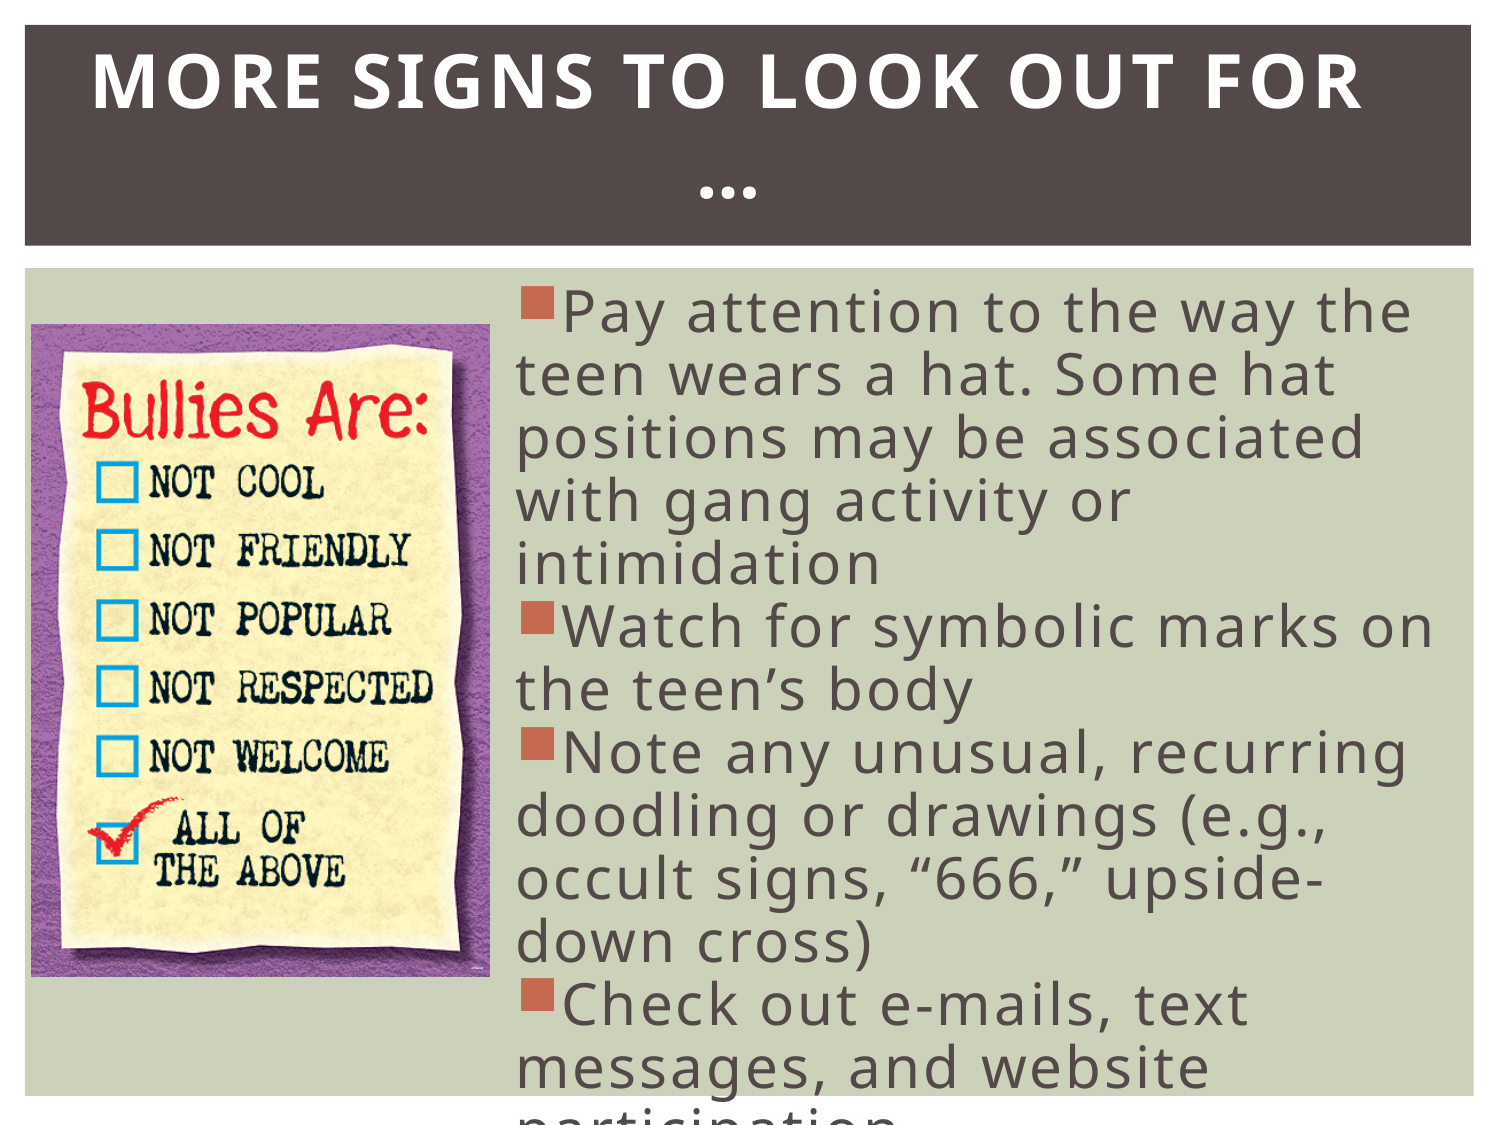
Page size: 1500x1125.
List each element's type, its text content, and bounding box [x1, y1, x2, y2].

picture [31, 324, 490, 977]
list Pay attention to the way the teen wears a hat. Some hat positions may be associated with gang activity or intimidation Watch for symbolic marks on the teen’s body Note any unusual, recurring doodling or drawings (e.g., occult signs, “666,” upside-down cross) Check out e-mails, text messages, and website participation. [500, 275, 1470, 998]
title More Signs to look out for … [40, 37, 1416, 211]
